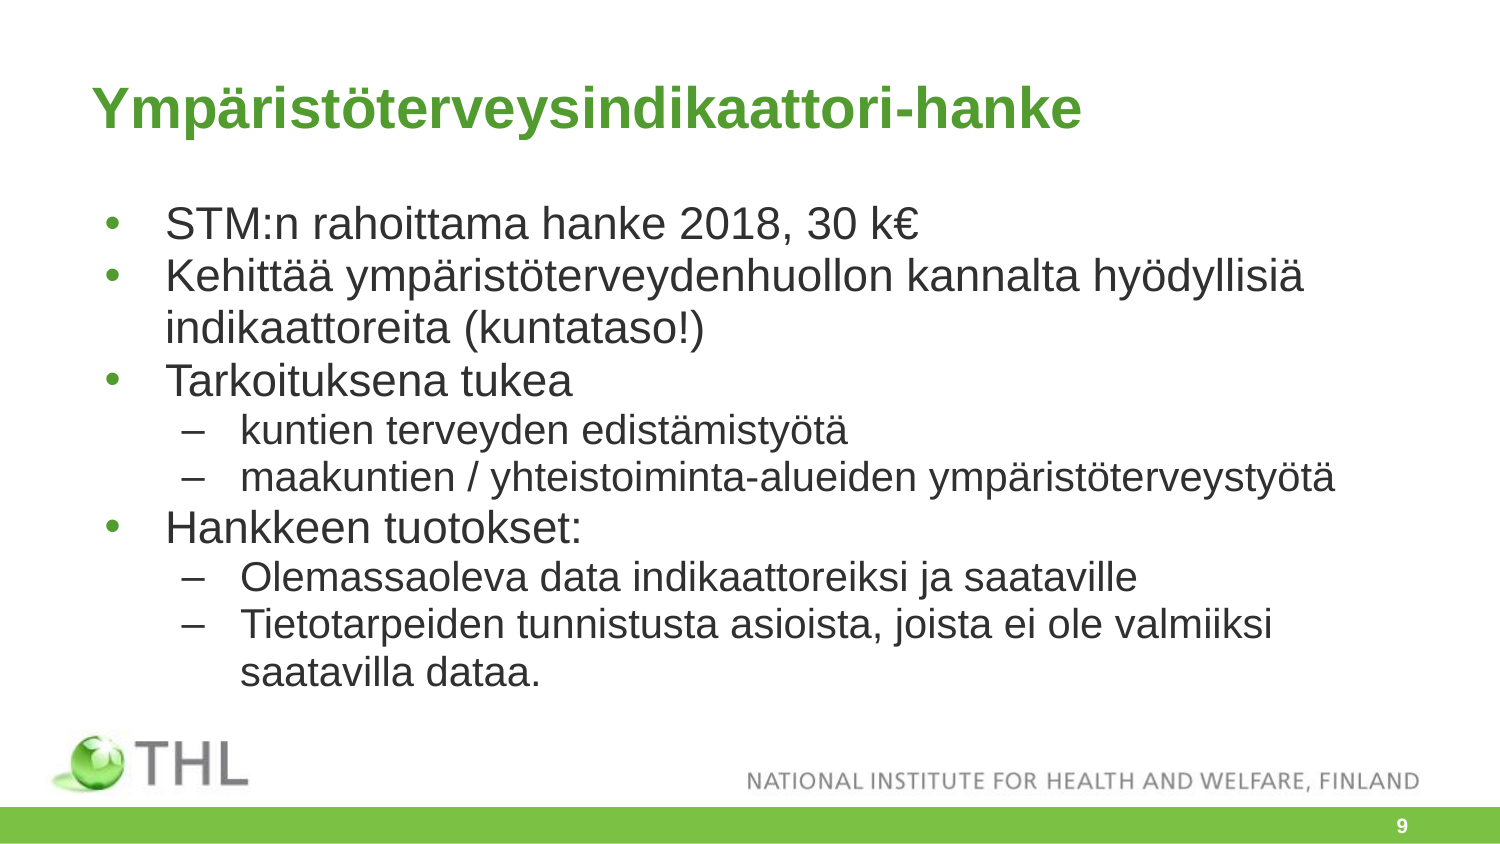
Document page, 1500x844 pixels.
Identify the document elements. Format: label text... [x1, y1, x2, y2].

slide_number ‹#› [1246, 811, 1424, 839]
picture [24, 719, 275, 803]
list STM:n rahoittama hanke 2018, 30 k€ Kehittää ympäristöterveydenhuollon kannalta hyödyllisiä indikaattoreita (kuntataso!) Tarkoituksena tukea kuntien terveyden edistämistyötä maakuntien / yhteistoiminta-alueiden ympäristöterveystyötä Hankkeen tuotokset: Olemassaoleva data indikaattoreiksi ja saataville Tietotarpeiden tunnistusta asioista, joista ei ole valmiiksi saatavilla dataa. [75, 182, 1424, 724]
title Ympäristöterveysindikaattori-hanke [76, 32, 1424, 156]
picture [715, 763, 1465, 801]
